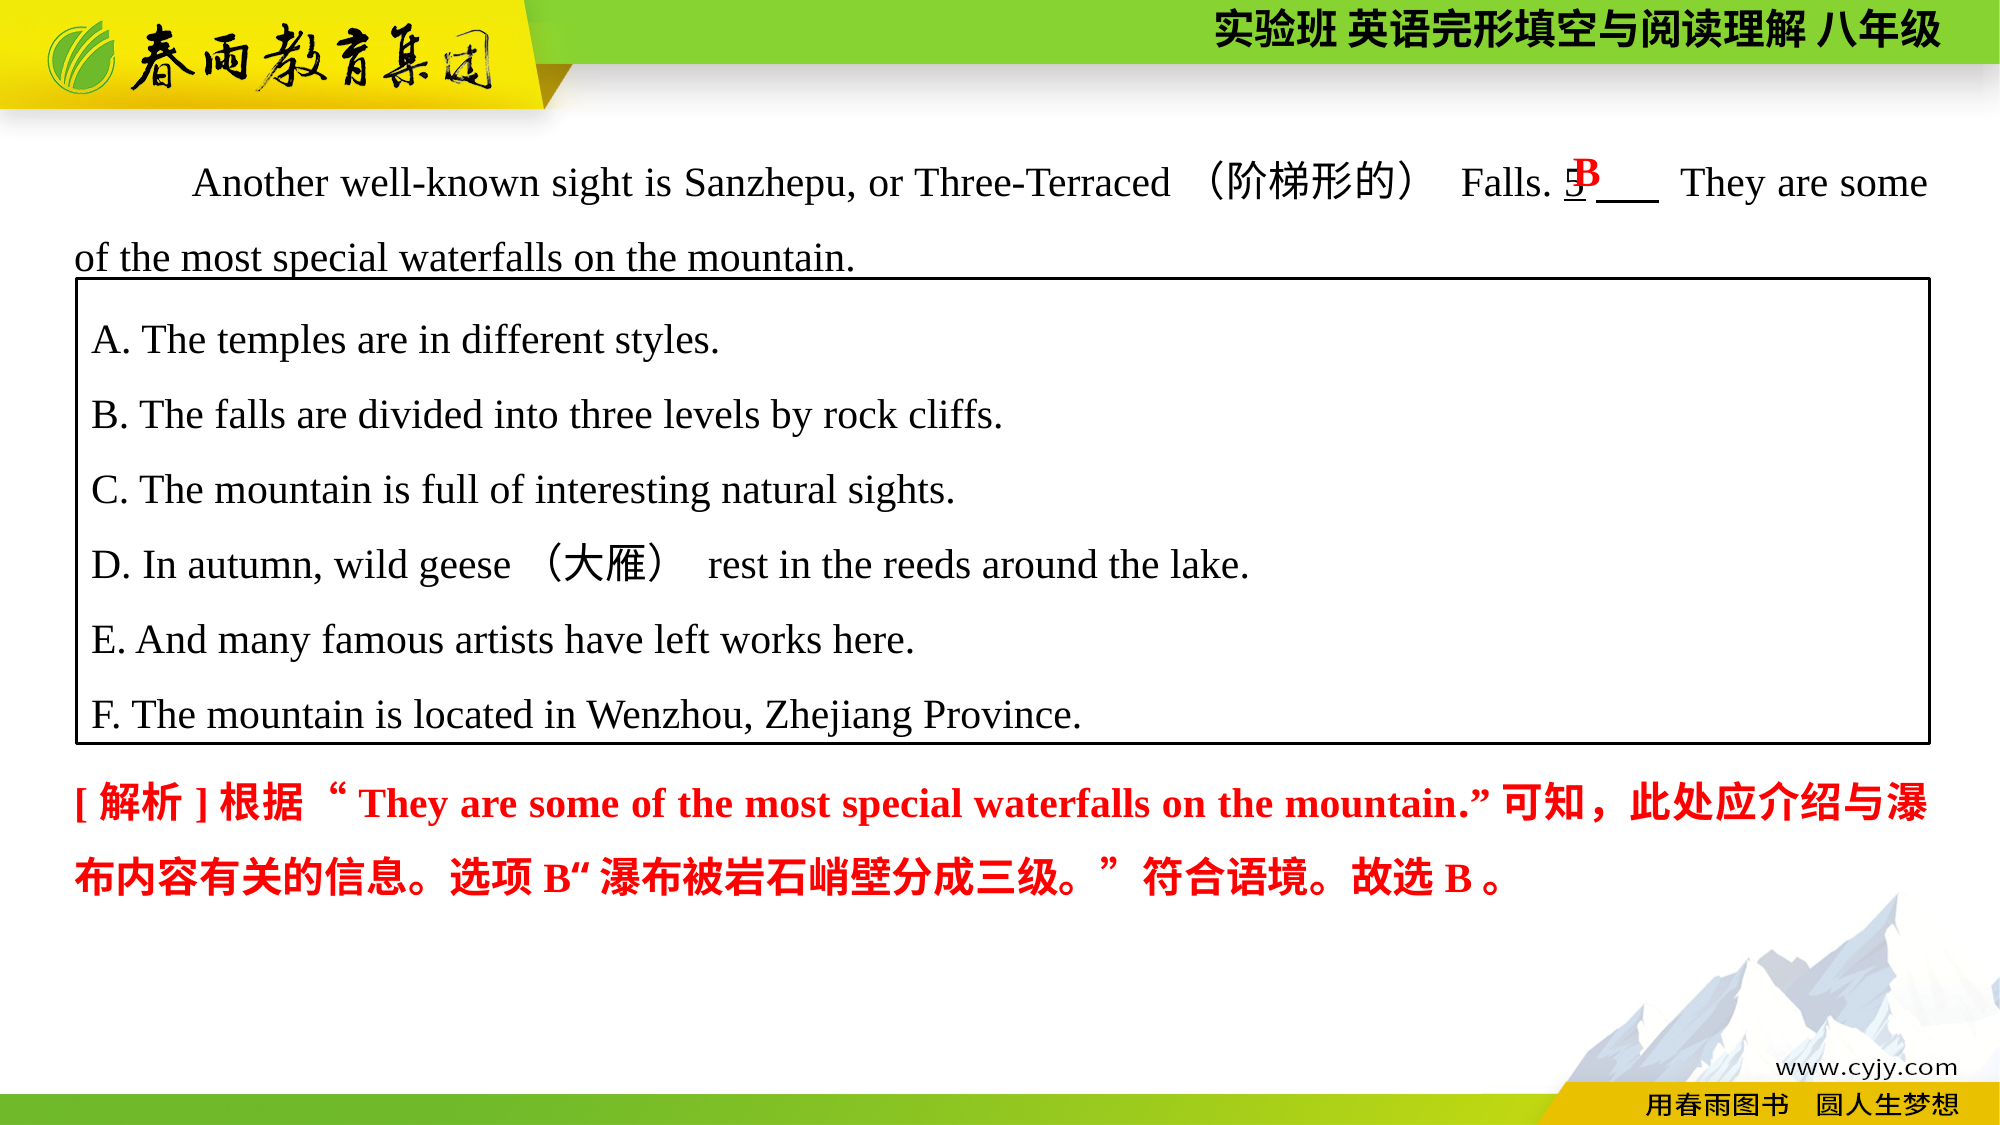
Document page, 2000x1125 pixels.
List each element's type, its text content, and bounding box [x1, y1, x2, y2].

text_box B [1558, 137, 1616, 202]
text_box [解析]根据“They are some of the most special waterfalls on the mountain.”可知，此处应介绍与瀑布内容有关的信息。选项B“瀑布被岩石峭壁分成三级。”符合语境。故选B。 [59, 743, 1944, 909]
text_box A. The temples are in different styles. B. The falls are divided into three levels by rock cliffs. C. The mountain is full of interesting natural sights. D. In autumn, wild geese（大雁） rest in the reeds around the lake. E. And many famous artists have left works here. F. The mountain is located in Wenzhou, Zhejiang Province. [76, 278, 1930, 743]
list Another well-known sight is Sanzhepu, or Three-Terraced（阶梯形的） Falls. 5 They are some of the most special waterfalls on the mountain. [59, 122, 1944, 280]
picture [0, 0, 2000, 1125]
